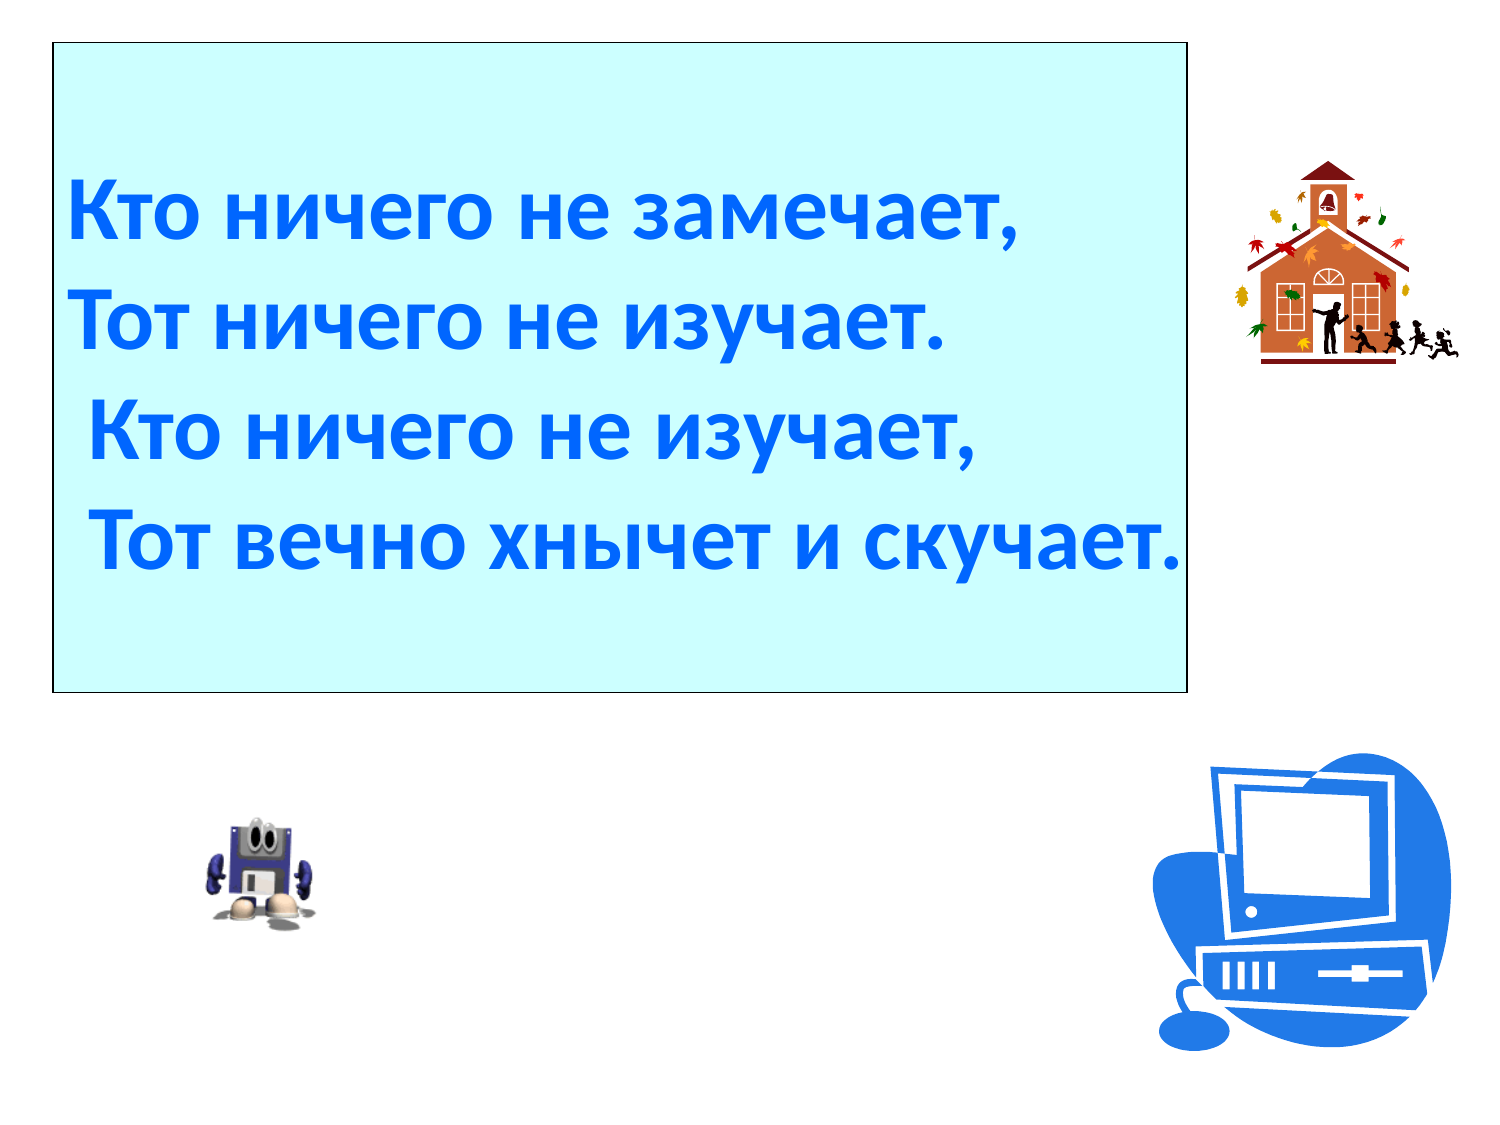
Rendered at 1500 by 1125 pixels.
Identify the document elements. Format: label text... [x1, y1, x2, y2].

text_box Кто ничего не замечает, Тот ничего не изучает. Кто ничего не изучает, Тот вечно хнычет и скучает. [53, 42, 1188, 693]
picture [1234, 160, 1460, 364]
picture [194, 810, 324, 940]
picture [1151, 751, 1459, 1052]
